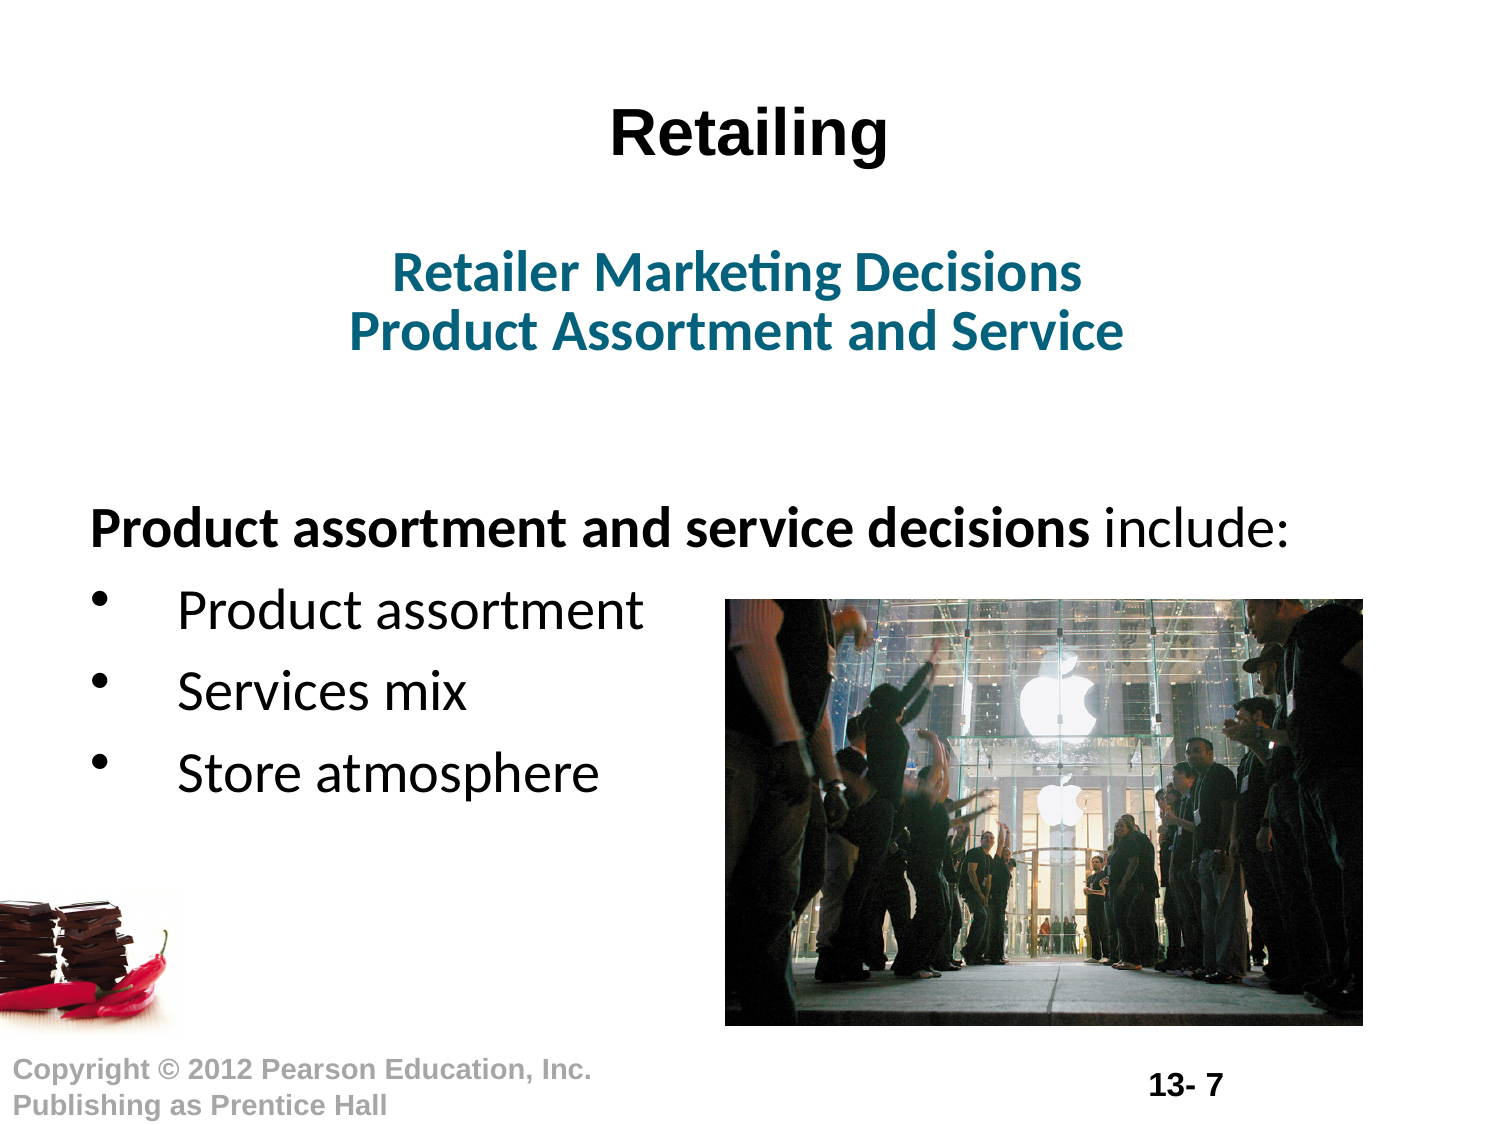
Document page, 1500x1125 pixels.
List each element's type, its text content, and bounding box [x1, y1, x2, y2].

list Product assortment and service decisions include: Product assortment Services mix Store atmosphere [74, 399, 1351, 1076]
title Retailing [112, 37, 1388, 226]
picture [0, 887, 74, 1039]
list Retailer Marketing Decisions Product Assortment and Service [149, 237, 1326, 301]
picture [724, 599, 1363, 1026]
